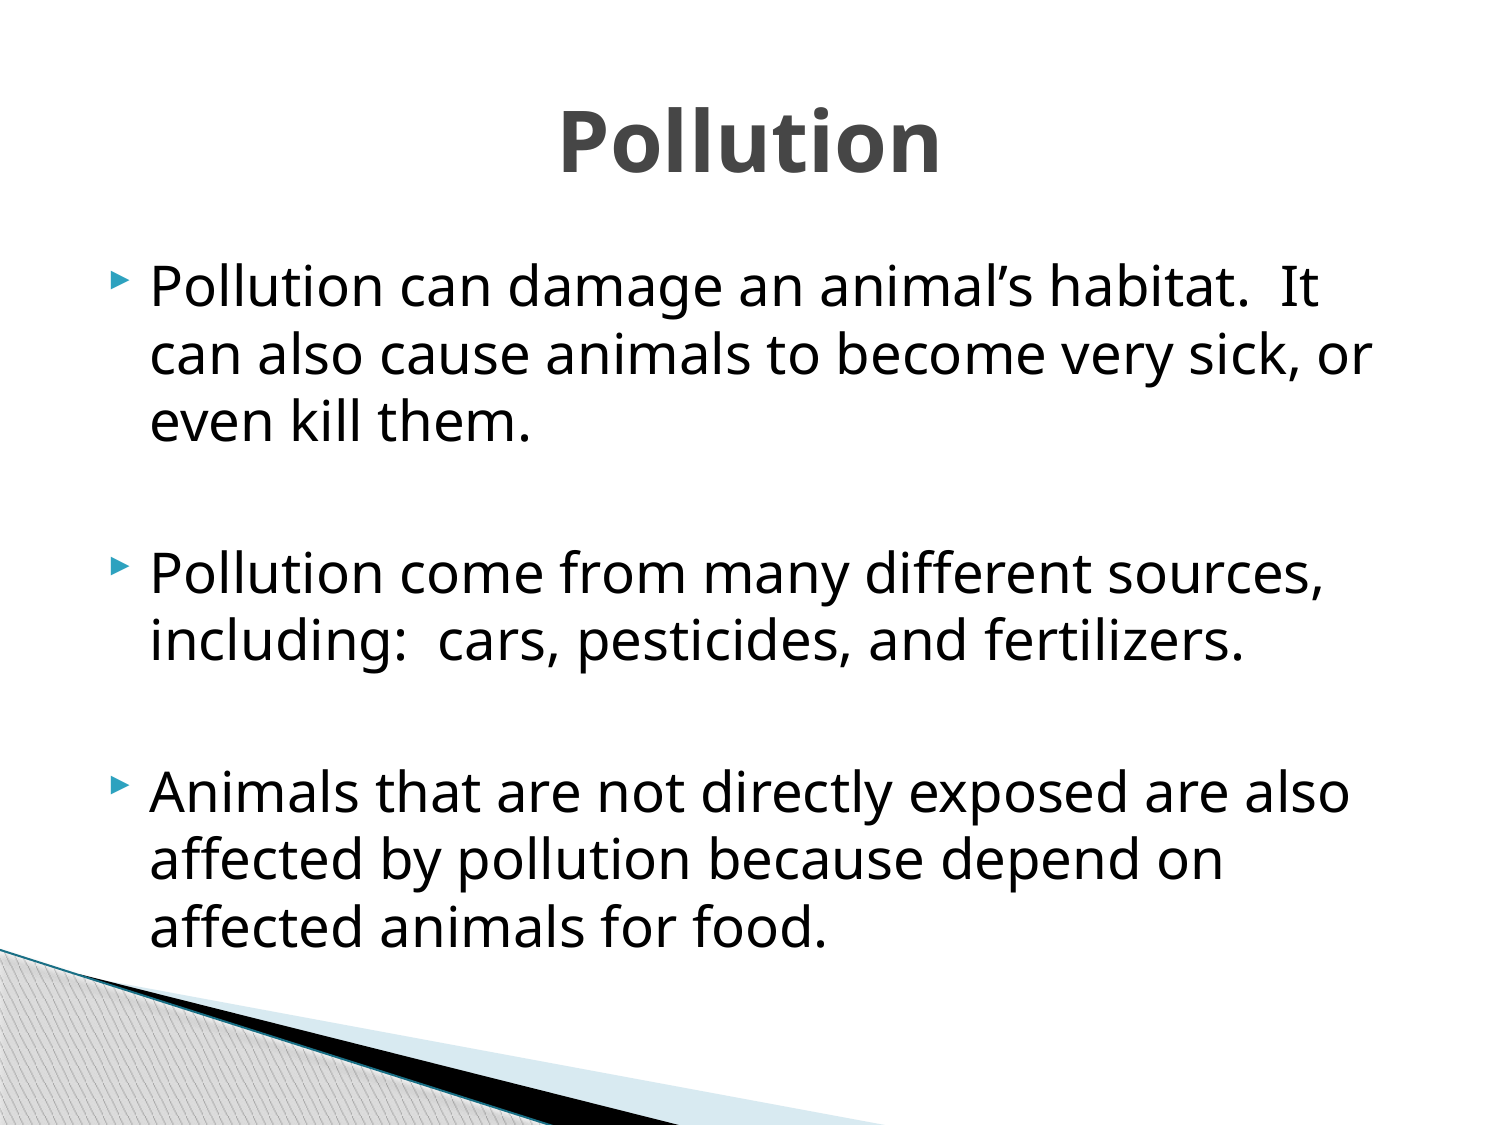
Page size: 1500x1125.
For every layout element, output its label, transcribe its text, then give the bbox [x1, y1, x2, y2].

title Pollution [75, 45, 1425, 233]
list Pollution can damage an animal’s habitat. It can also cause animals to become very sick, or even kill them. Pollution come from many different sources, including: cars, pesticides, and fertilizers. Animals that are not directly exposed are also affected by pollution because depend on affected animals for food. [75, 243, 1425, 986]
